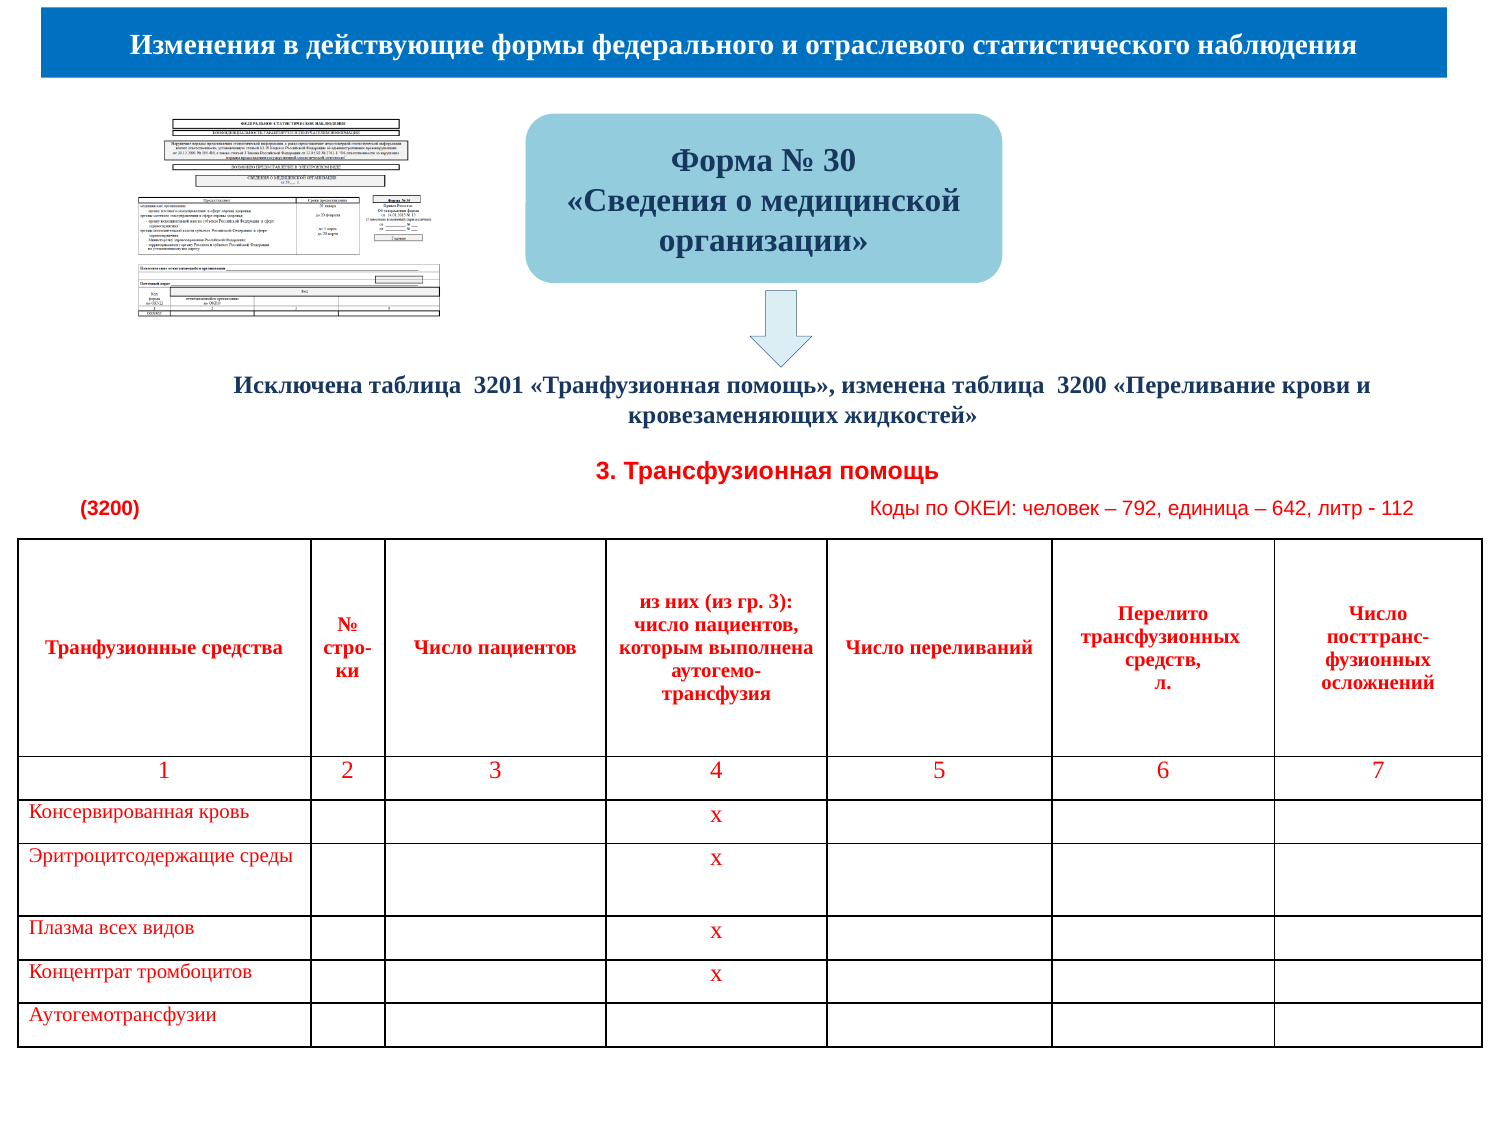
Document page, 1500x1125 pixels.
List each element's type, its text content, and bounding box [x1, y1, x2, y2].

table_cell [312, 917, 384, 959]
table_header Перелито трансфузионных средств, л. [1053, 540, 1274, 756]
text_box Форма № 30 «Сведения о медицинской организации» [523, 111, 1005, 286]
table_header № стро-ки [312, 540, 384, 756]
table_cell [1053, 844, 1274, 915]
table_cell [386, 917, 605, 959]
table_cell [1053, 917, 1274, 959]
table_cell [1053, 801, 1274, 843]
table_cell 6 [1053, 757, 1274, 799]
table_cell [1275, 801, 1481, 843]
table_header Число посттранс- фузионных осложнений [1275, 540, 1481, 756]
table_cell [312, 961, 384, 1002]
table_cell [1275, 917, 1481, 959]
table_cell [386, 961, 605, 1002]
table_header Транфузионные средства [19, 540, 310, 756]
table_cell [312, 801, 384, 843]
table_cell [312, 1004, 384, 1046]
table_cell Аутогемотрансфузии [19, 1004, 310, 1046]
table_cell [1053, 961, 1274, 1002]
table_cell [386, 844, 605, 915]
table_cell Плазма всех видов [19, 917, 310, 959]
table_cell х [607, 961, 826, 1002]
table_cell [607, 1004, 826, 1046]
table_cell 5 [828, 757, 1051, 799]
table_cell [1053, 1004, 1274, 1046]
table_cell х [607, 844, 826, 915]
table_cell х [607, 801, 826, 843]
table_cell Консервированная кровь [19, 801, 310, 843]
table_cell [828, 1004, 1051, 1046]
table_cell [1275, 844, 1481, 915]
table_header Число переливаний [828, 540, 1051, 756]
table_cell [1275, 1004, 1481, 1046]
text_box [748, 288, 814, 361]
table_header Число пациентов [386, 540, 605, 756]
table_cell х [607, 917, 826, 959]
table_cell 2 [312, 757, 384, 799]
table_cell [386, 801, 605, 843]
table_cell [828, 917, 1051, 959]
text_box Исключена таблица 3201 «Транфузионная помощь», изменена таблица 3200 «Переливание крови и кровезаменяющих жидкостей» [159, 361, 1447, 437]
table_cell 4 [607, 757, 826, 799]
text_box (3200) Коды по ОКЕИ: человек – 792, единица – 642, литр  112 [64, 482, 1447, 528]
text_box 3. Трансфузионная помощь [580, 447, 955, 482]
table_cell [828, 844, 1051, 915]
table_cell [828, 801, 1051, 843]
table_header из них (из гр. 3): число пациентов, которым выполнена аутогемо-трансфузия [607, 540, 826, 756]
table_cell [386, 1004, 605, 1046]
text_box Изменения в действующие формы федерального и отраслевого статистического наблюдения [39, 5, 1449, 80]
table_cell [312, 844, 384, 915]
table_cell 1 [19, 757, 310, 799]
table_cell Концентрат тромбоцитов [19, 961, 310, 1002]
picture [123, 101, 451, 330]
table_cell [828, 961, 1051, 1002]
table_cell 3 [386, 757, 605, 799]
table_cell 7 [1275, 757, 1481, 799]
table_cell Эритроцитсодержащие среды [19, 844, 310, 915]
table_cell [1275, 961, 1481, 1002]
